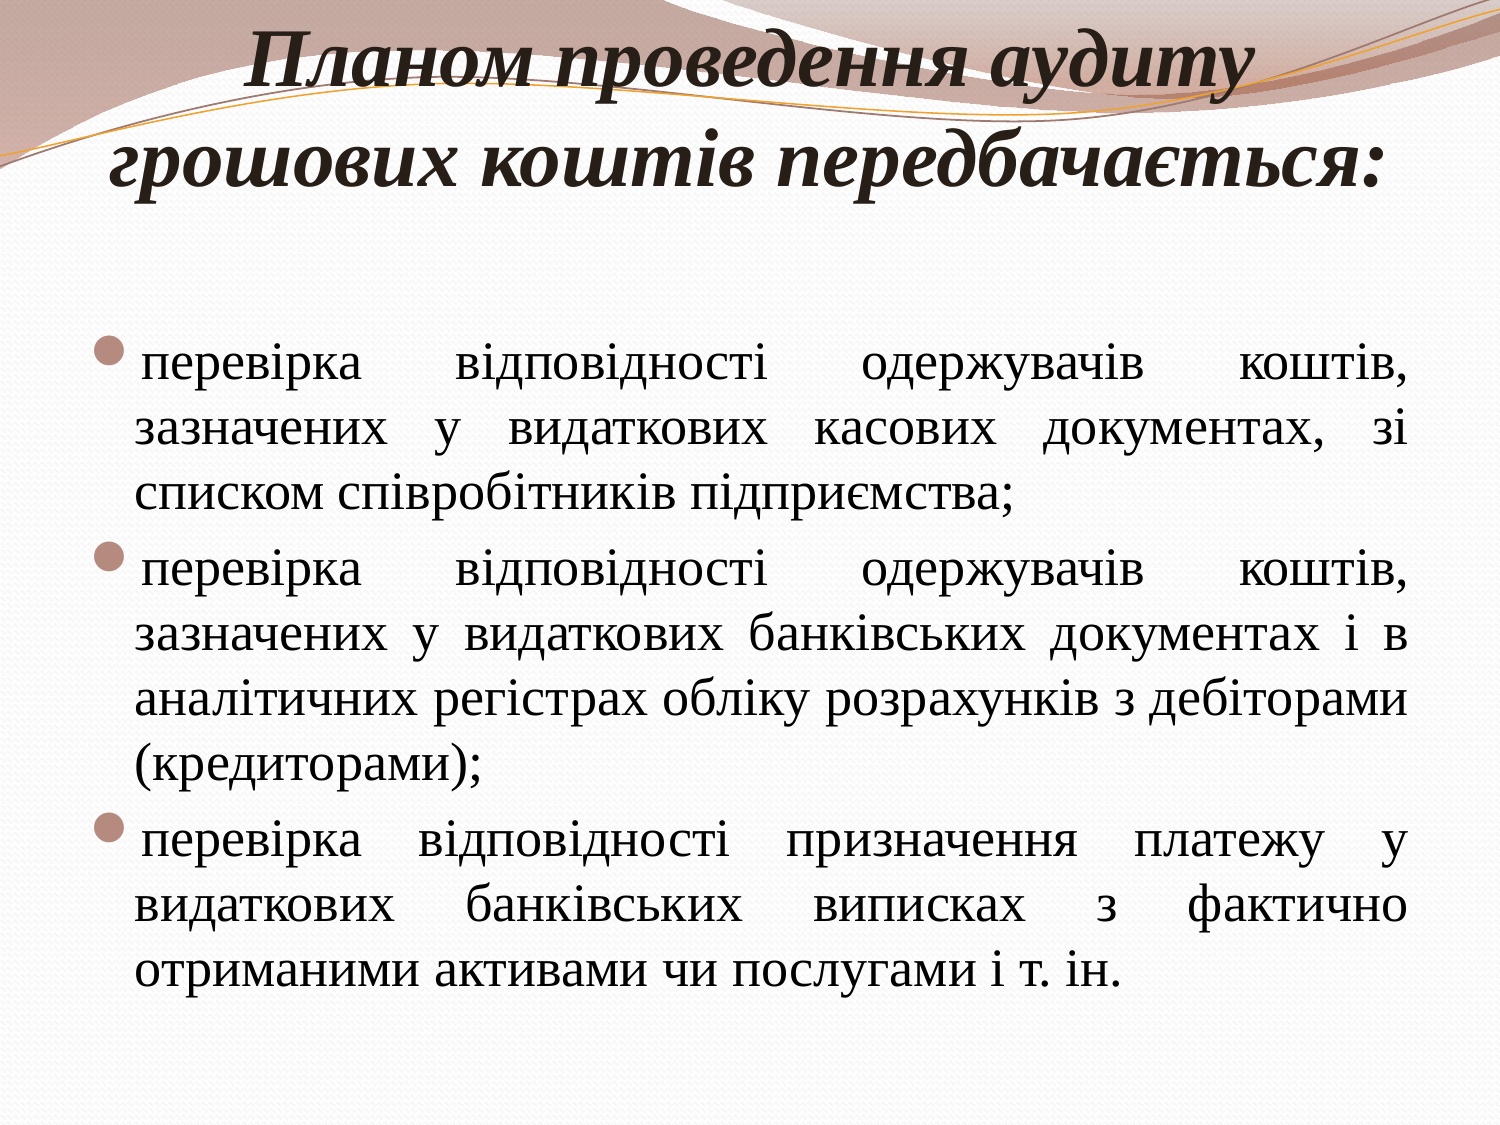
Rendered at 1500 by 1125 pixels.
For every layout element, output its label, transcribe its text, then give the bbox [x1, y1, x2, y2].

title Планом проведення аудиту грошових коштів передбачається: [75, 30, 1425, 303]
list перевірка відповідності одержувачів коштів, зазначених у видаткових касових документах, зі списком співробітників підприємства; перевірка відповідності одержувачів коштів, зазначених у видаткових банківських документах і в аналітичних регістрах обліку розрахунків з дебіторами (кредиторами); перевірка відповідності призначення платежу у видаткових банківських виписках з фактично отриманими активами чи послугами і т. ін. [75, 317, 1425, 1038]
